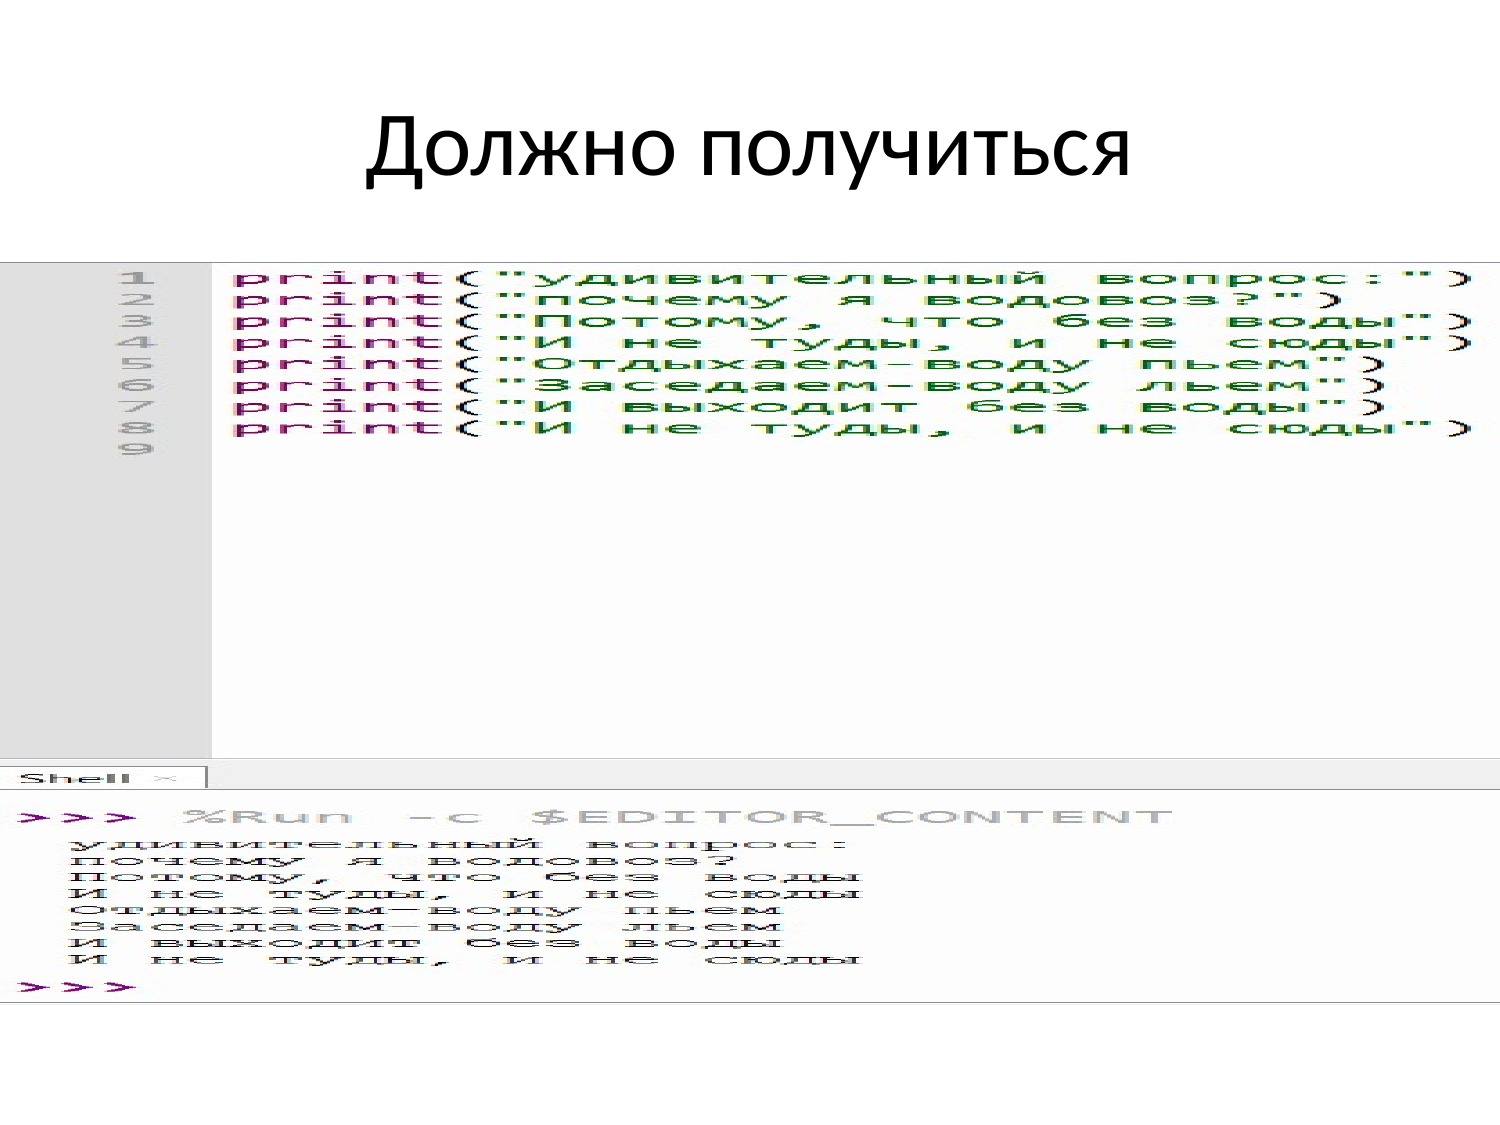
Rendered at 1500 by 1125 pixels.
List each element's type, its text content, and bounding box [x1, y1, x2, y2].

title Должно получиться [75, 45, 1425, 233]
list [0, 262, 1500, 1006]
